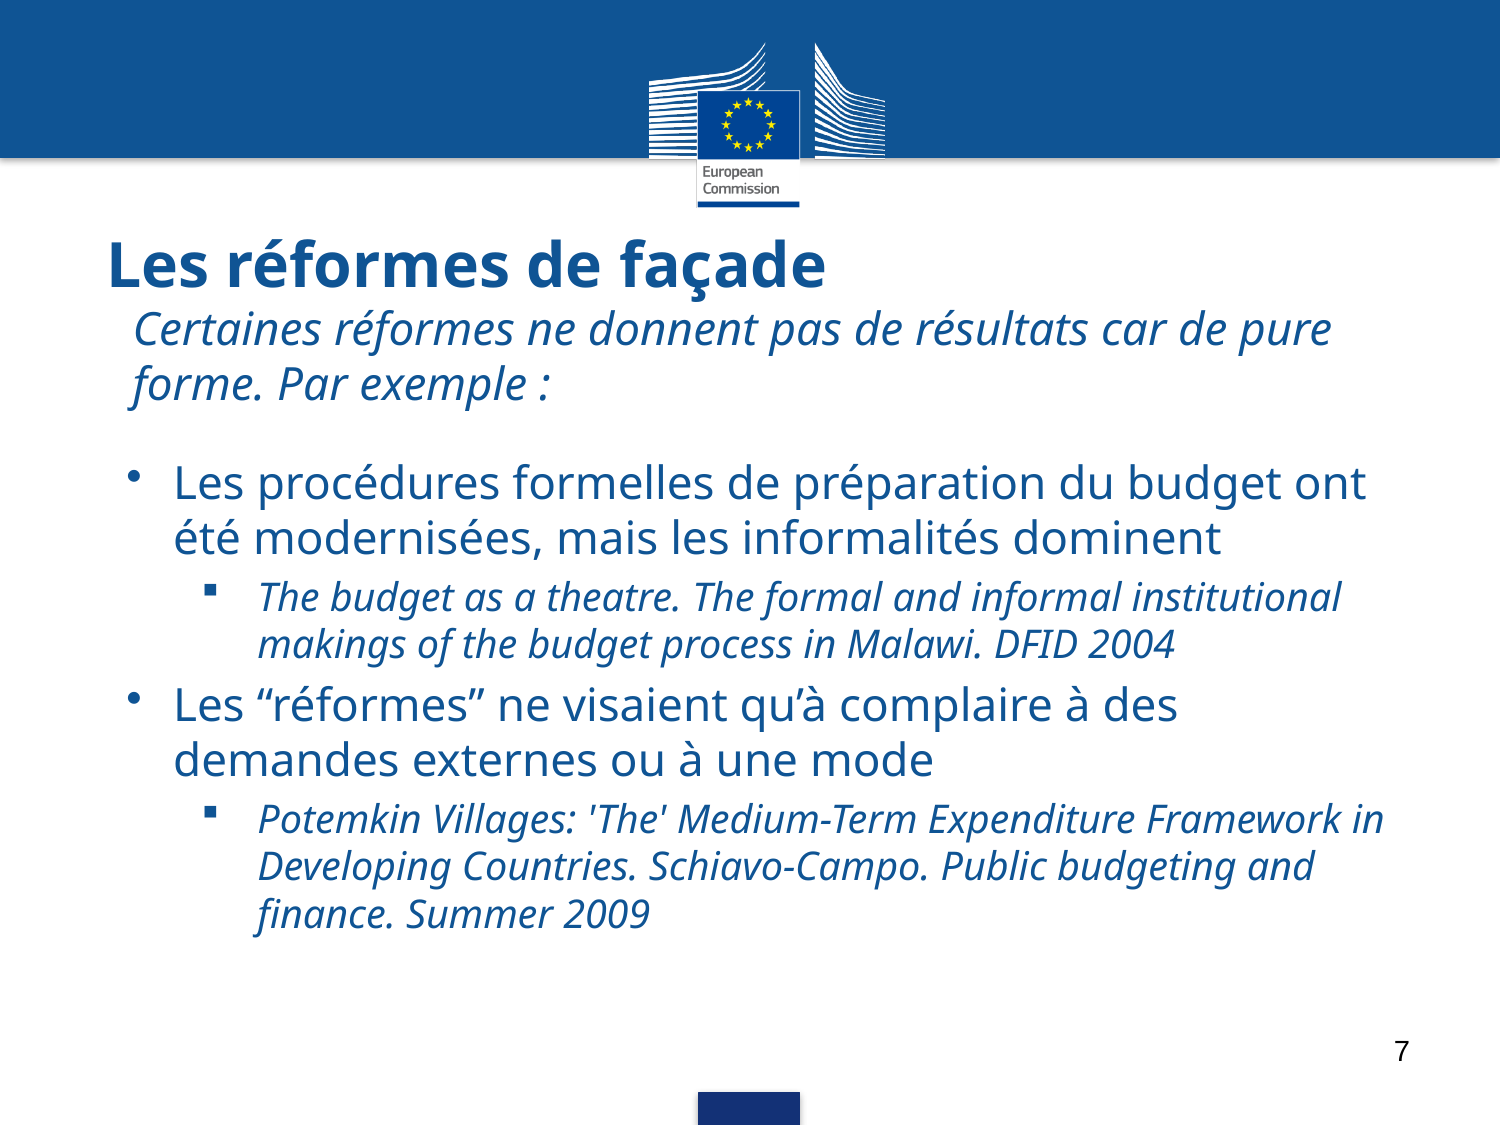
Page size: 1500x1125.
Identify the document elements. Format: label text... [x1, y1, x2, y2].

list Les procédures formelles de préparation du budget ont été modernisées, mais les informalités dominent The budget as a theatre. The formal and informal institutional makings of the budget process in Malawi. DFID 2004 Les “réformes” ne visaient qu’à complaire à des demandes externes ou à une mode Potemkin Villages: 'The' Medium-Term Expenditure Framework in Developing Countries. Schiavo-Campo. Public budgeting and finance. Summer 2009 [36, 446, 1431, 1103]
slide_number 7 [1074, 1024, 1426, 1103]
title Les réformes de façade Certaines réformes ne donnent pas de résultats car de pure forme. Par exemple : [58, 219, 1409, 446]
picture [649, 42, 885, 208]
